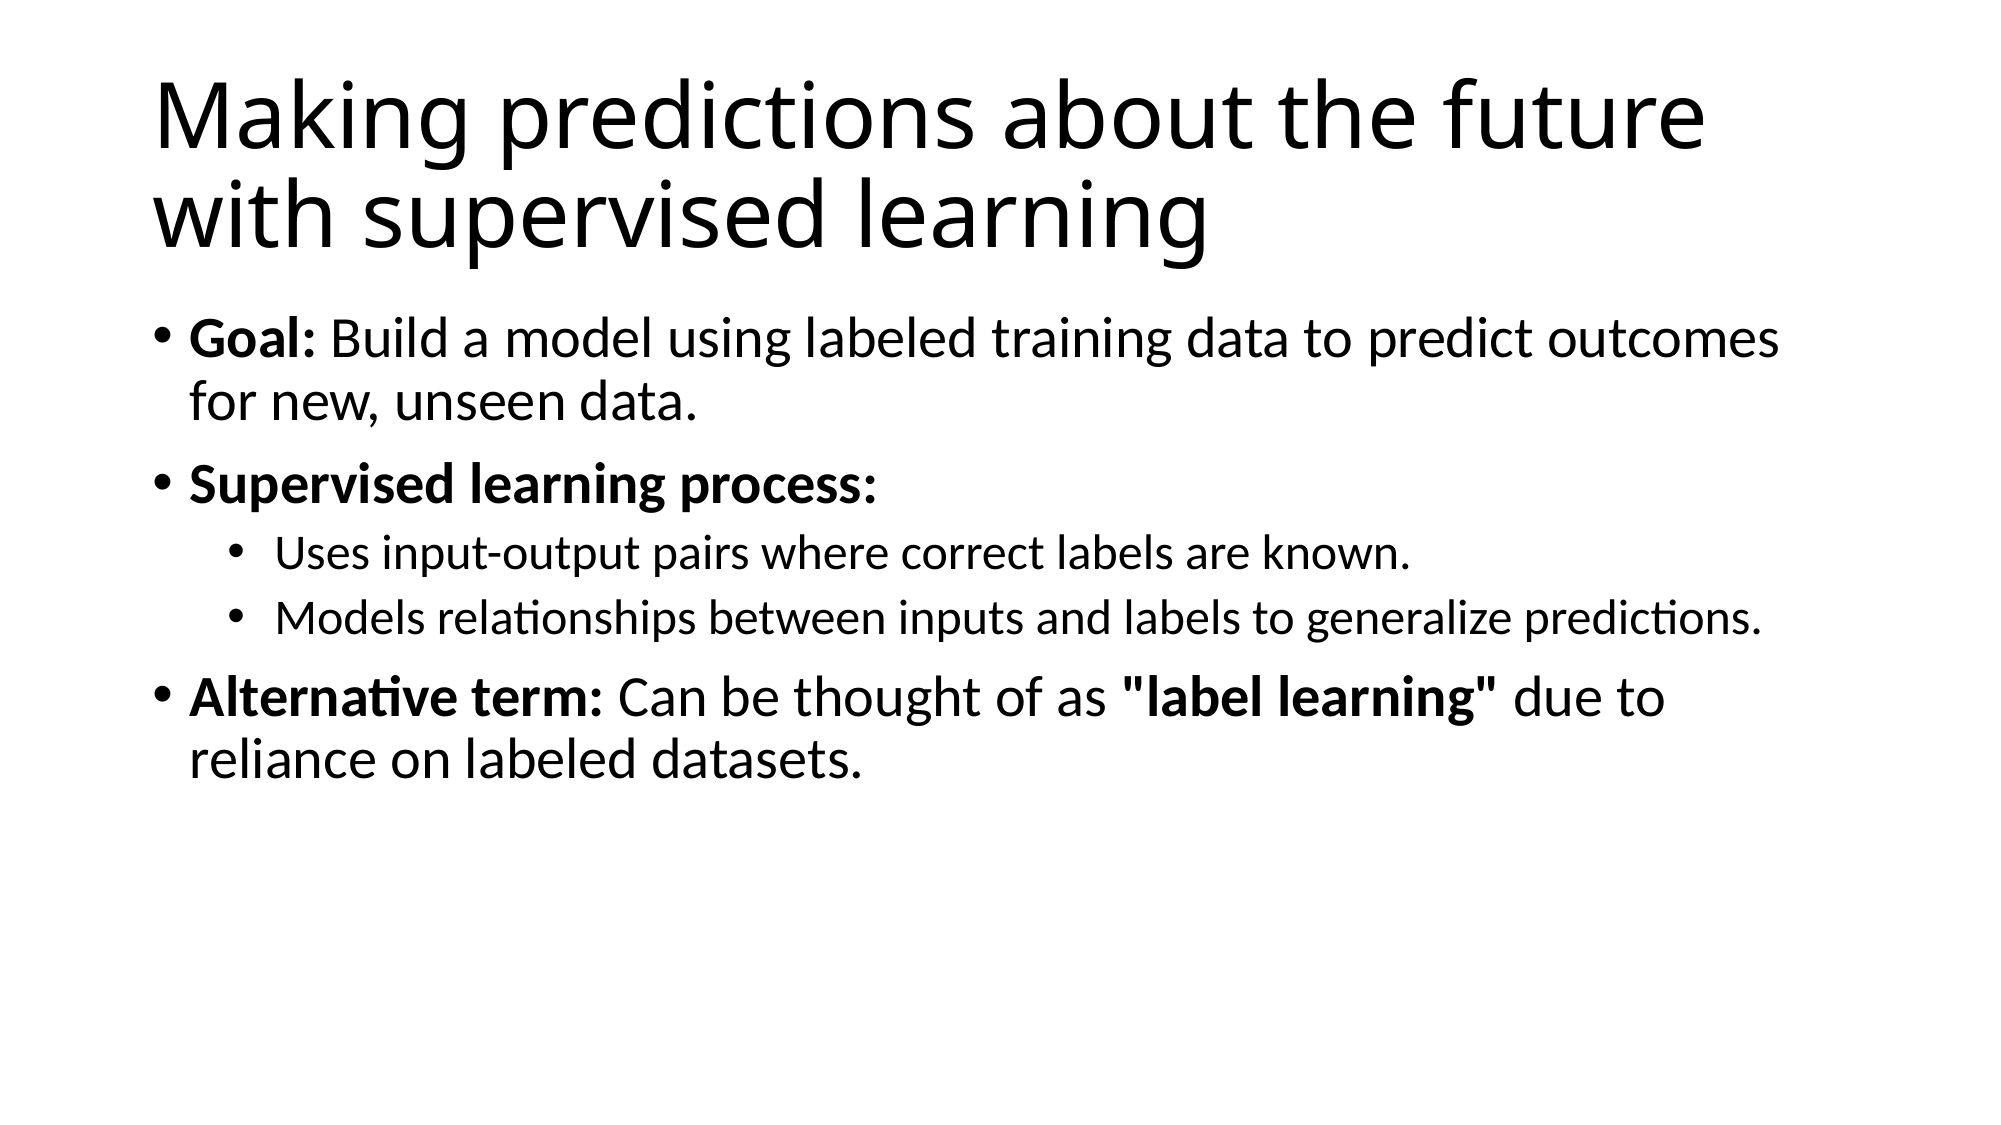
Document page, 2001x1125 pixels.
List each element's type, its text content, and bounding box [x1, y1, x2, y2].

title Making predictions about the future with supervised learning [137, 59, 1863, 278]
list Goal: Build a model using labeled training data to predict outcomes for new, unseen data. Supervised learning process: Uses input-output pairs where correct labels are known. Models relationships between inputs and labels to generalize predictions. Alternative term: Can be thought of as "label learning" due to reliance on labeled datasets. [137, 299, 1863, 1014]
